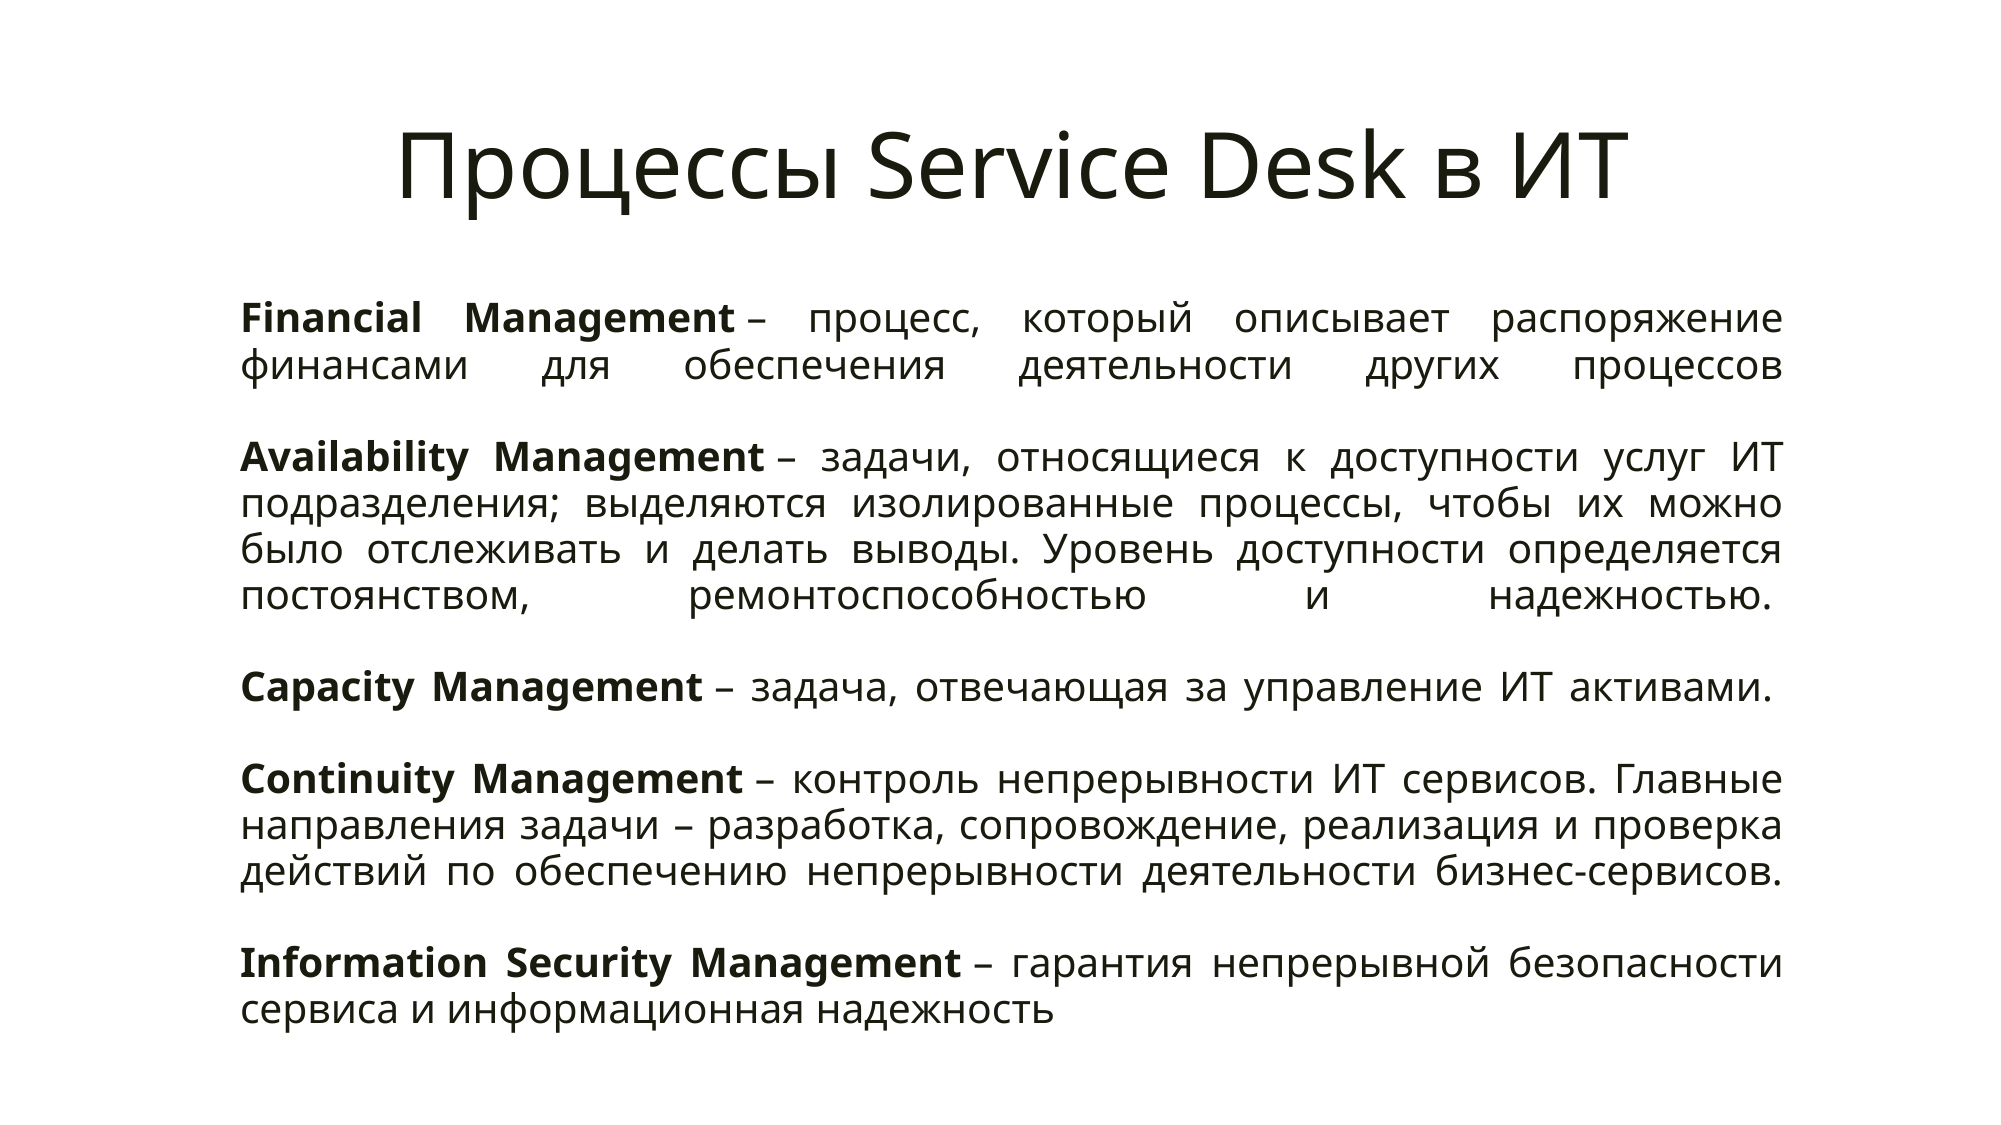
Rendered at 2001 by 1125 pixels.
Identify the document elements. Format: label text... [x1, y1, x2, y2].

list Financial Management – процесс, который описывает распоряжение финансами для обеспечения деятельности других процессов Availability Management – задачи, относящиеся к доступности услуг ИТ подразделения; выделяются изолированные процессы, чтобы их можно было отслеживать и делать выводы. Уровень доступности определяется постоянством, ремонтоспособностью и надежностью. Capacity Management – задача, отвечающая за управление ИТ активами. Continuity Management – контроль непрерывности ИТ сервисов. Главные направления задачи – разработка, сопровождение, реализация и проверка действий по обеспечению непрерывности деятельности бизнес-сервисов. Information Security Management – гарантия непрерывной безопасности сервиса и информационная надежность [225, 288, 1800, 1073]
title Процессы Service Desk в ИТ [225, 112, 1800, 237]
